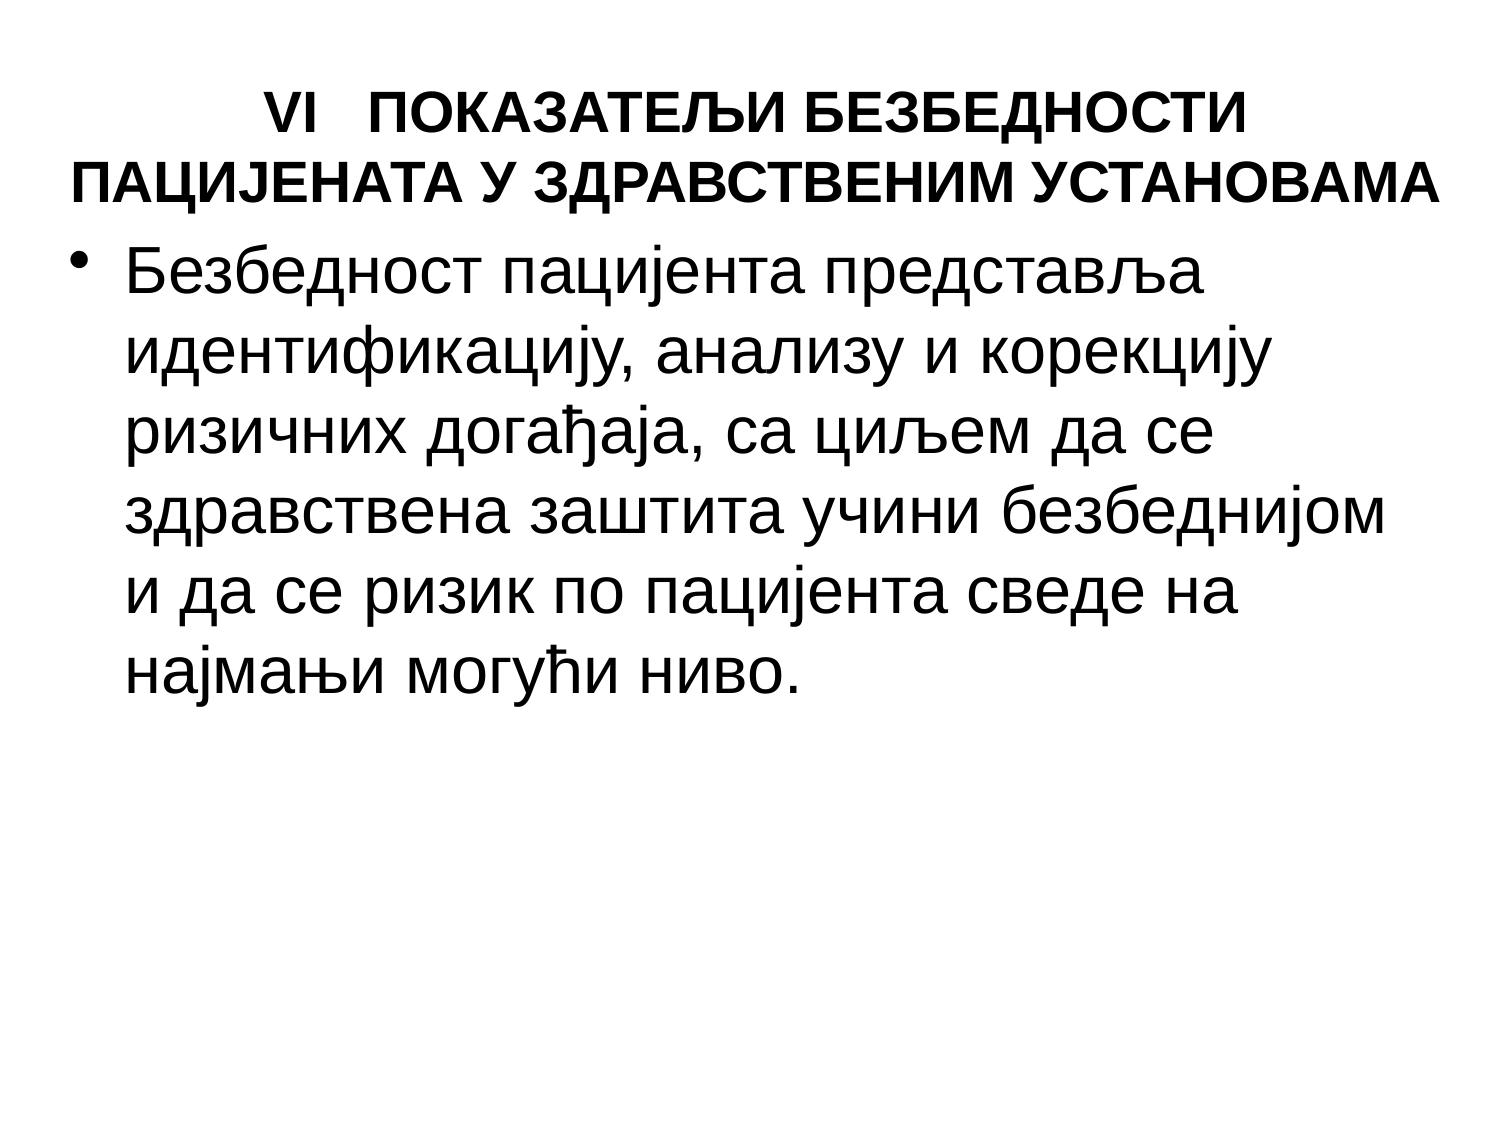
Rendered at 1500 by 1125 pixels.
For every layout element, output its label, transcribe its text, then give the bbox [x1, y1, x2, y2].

list VI ПОКАЗАТЕЉИ БЕЗБЕДНОСТИ ПАЦИЈЕНАТА У ЗДРАВСТВЕНИМ УСТАНОВАМА Безбедност пацијента представља идентификацију, анализу и корекцију ризичних догађаја, са циљем да се здравствена заштита учини безбеднијом и да се ризик по пацијента сведе на најмањи могући ниво. [53, 66, 1459, 809]
